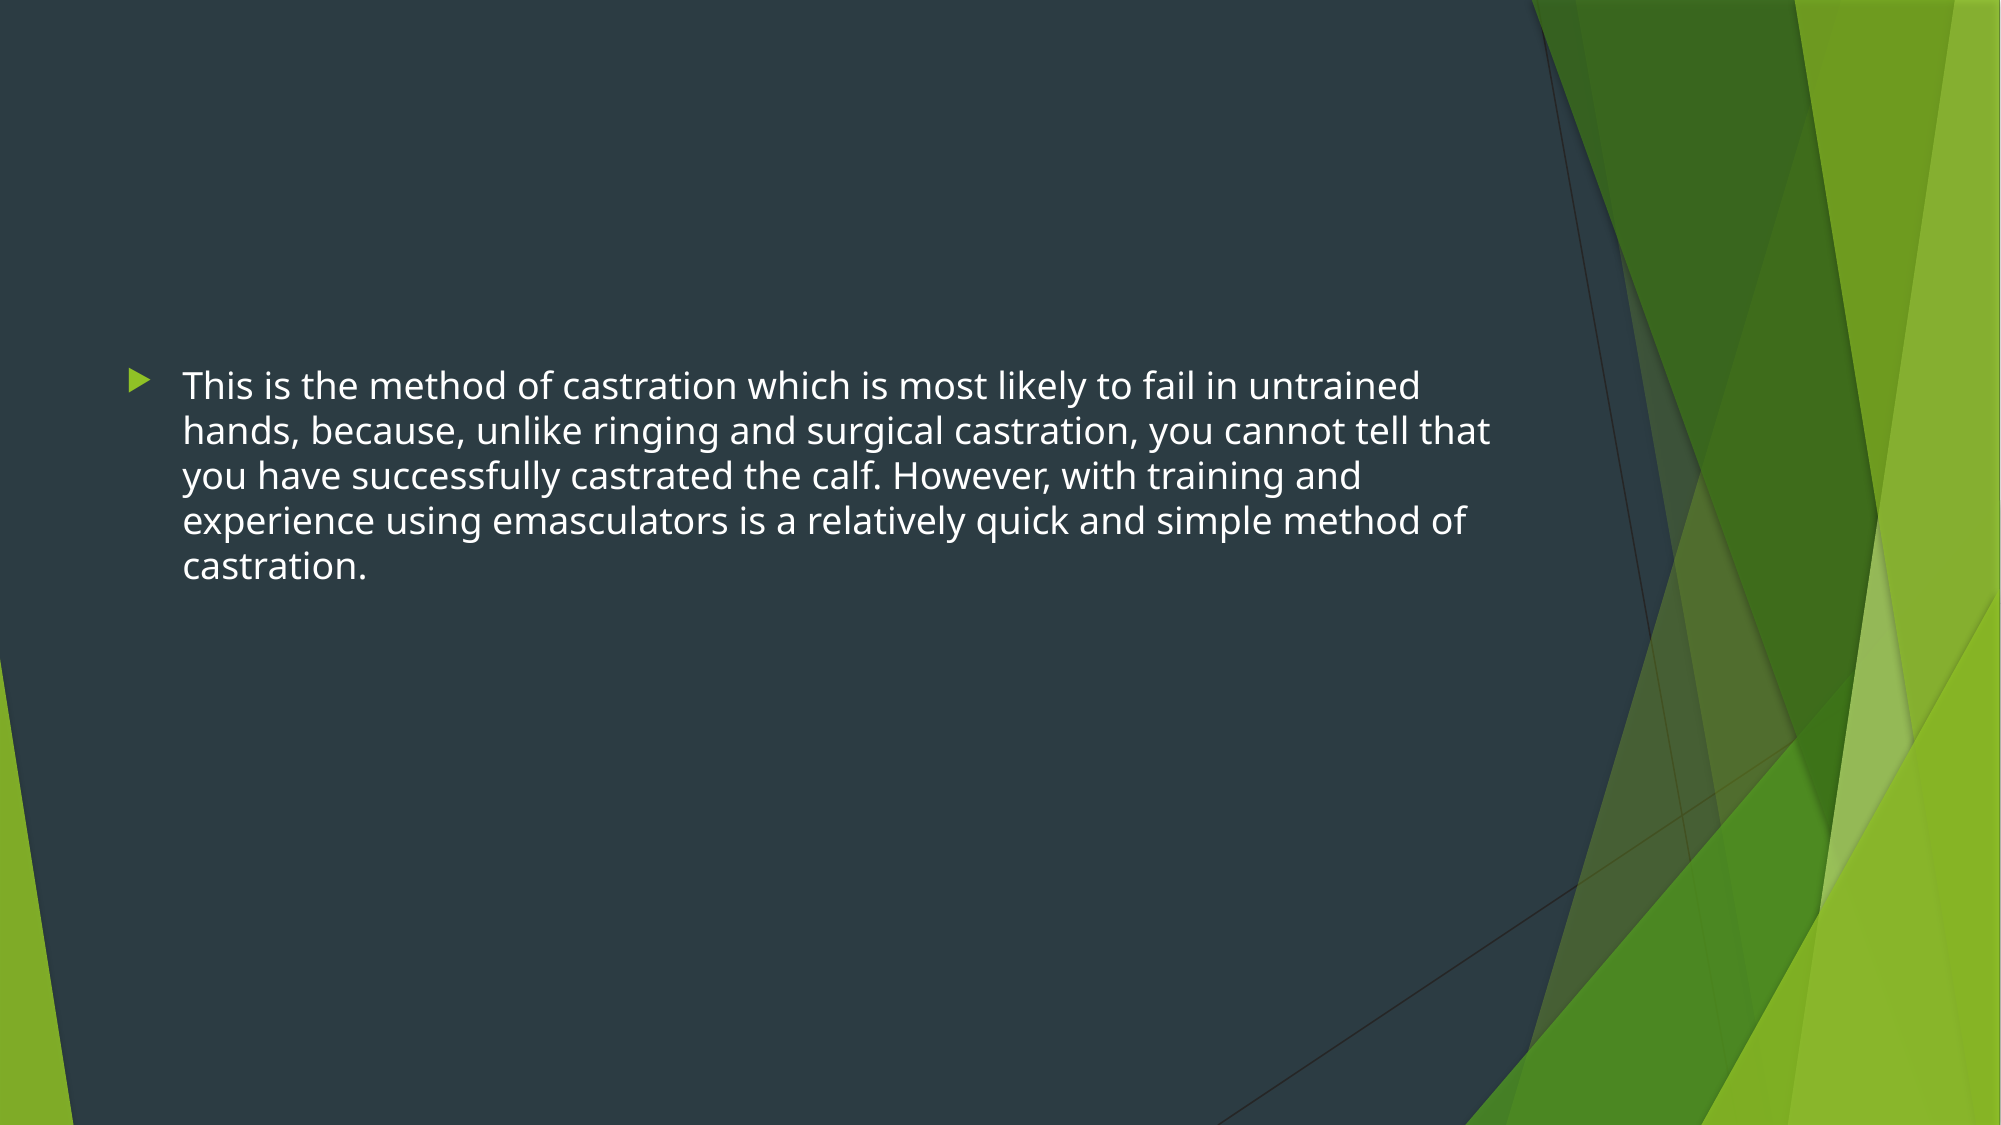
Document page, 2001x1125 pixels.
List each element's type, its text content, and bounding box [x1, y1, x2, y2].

list This is the method of castration which is most likely to fail in untrained hands, because, unlike ringing and surgical castration, you cannot tell that you have successfully castrated the calf. However, with training and experience using emasculators is a relatively quick and simple method of castration. [111, 354, 1522, 992]
